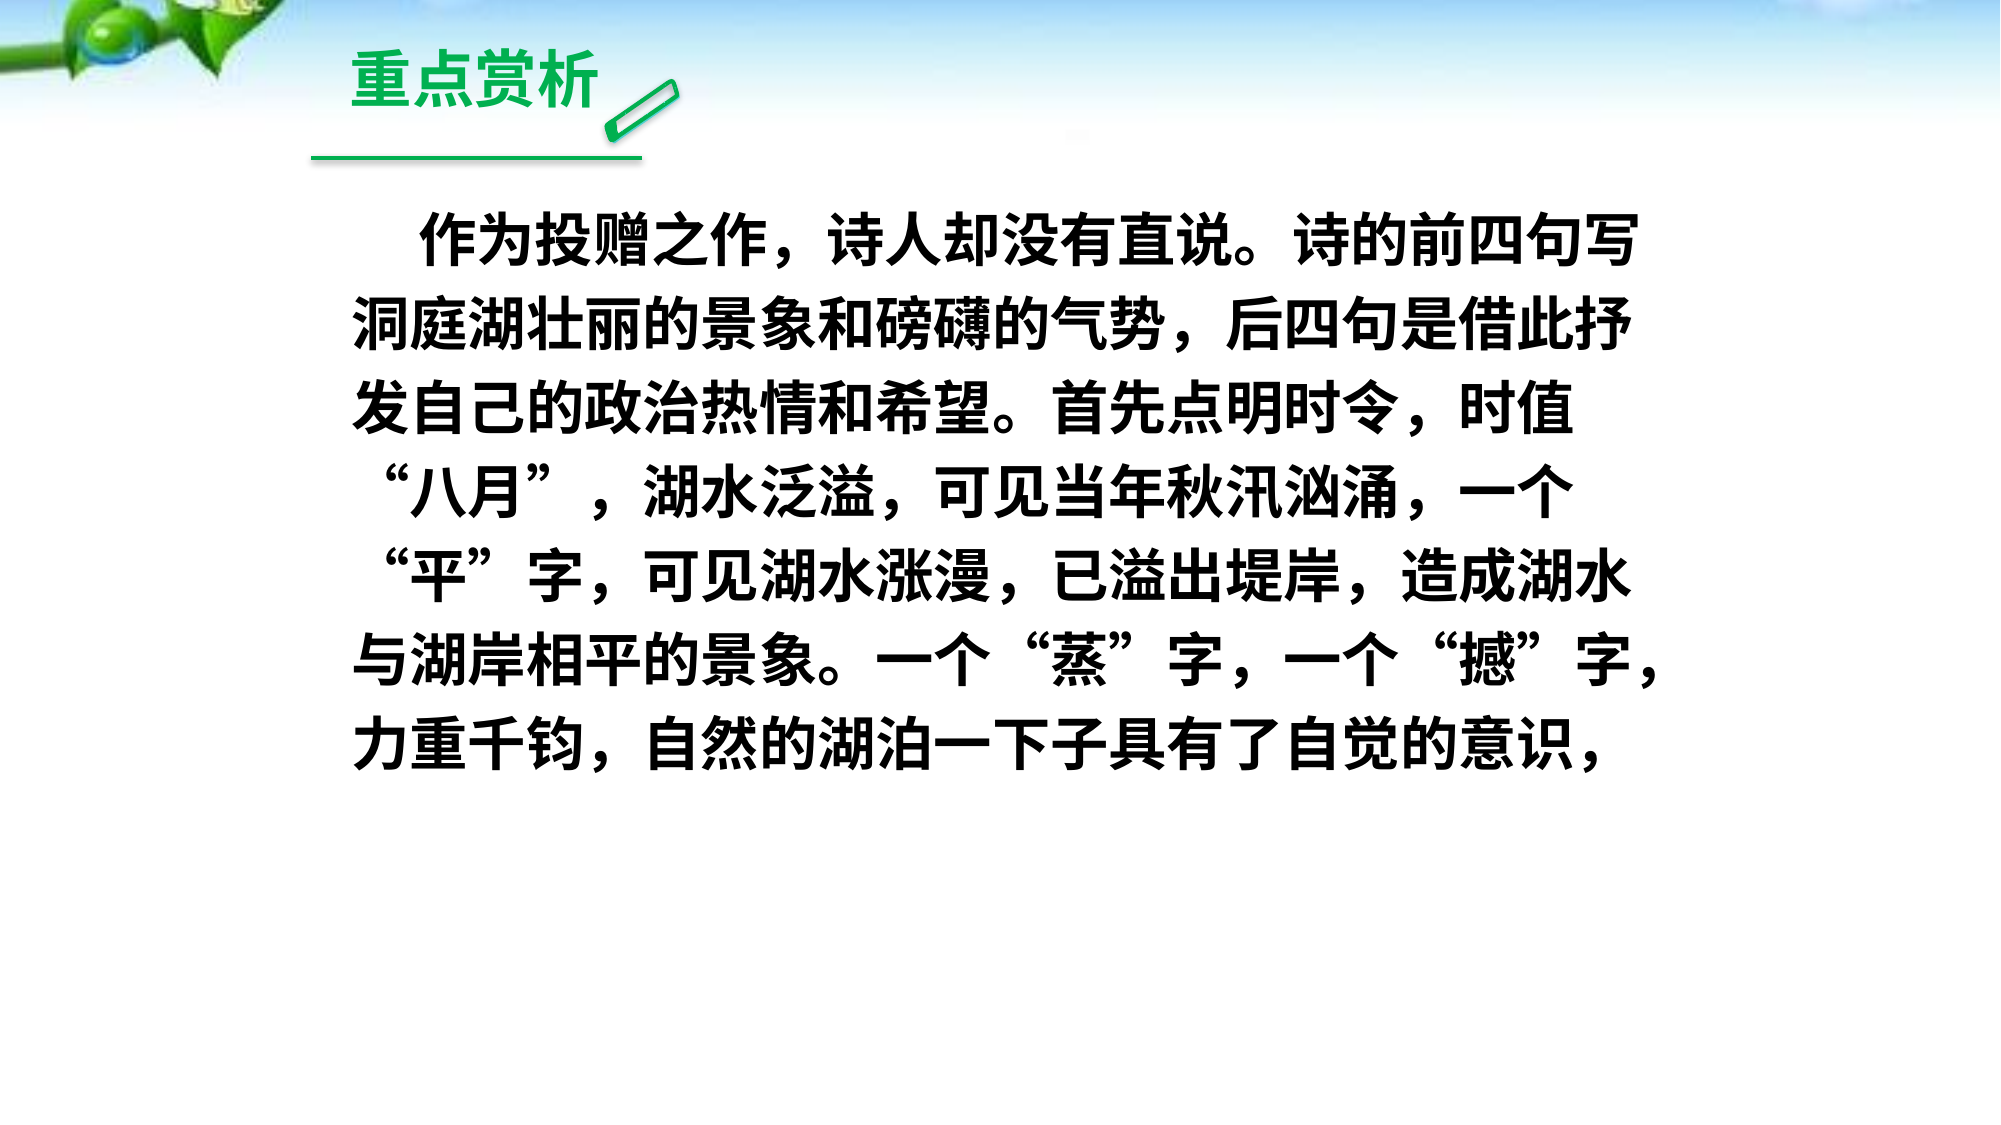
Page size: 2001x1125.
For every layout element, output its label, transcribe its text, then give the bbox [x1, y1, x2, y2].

text_box 作为投赠之作，诗人却没有直说。诗的前四句写洞庭湖壮丽的景象和磅礴的气势，后四句是借此抒发自己的政治热情和希望。首先点明时令，时值“八月”，湖水泛溢，可见当年秋汛汹涌，一个“平”字，可见湖水涨漫，已溢出堤岸，造成湖水与湖岸相平的景象。一个“蒸”字，一个“撼”字，力重千钧，自然的湖泊一下子具有了自觉的意识， [336, 181, 1664, 785]
picture [0, 0, 2001, 1125]
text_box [310, 32, 681, 159]
